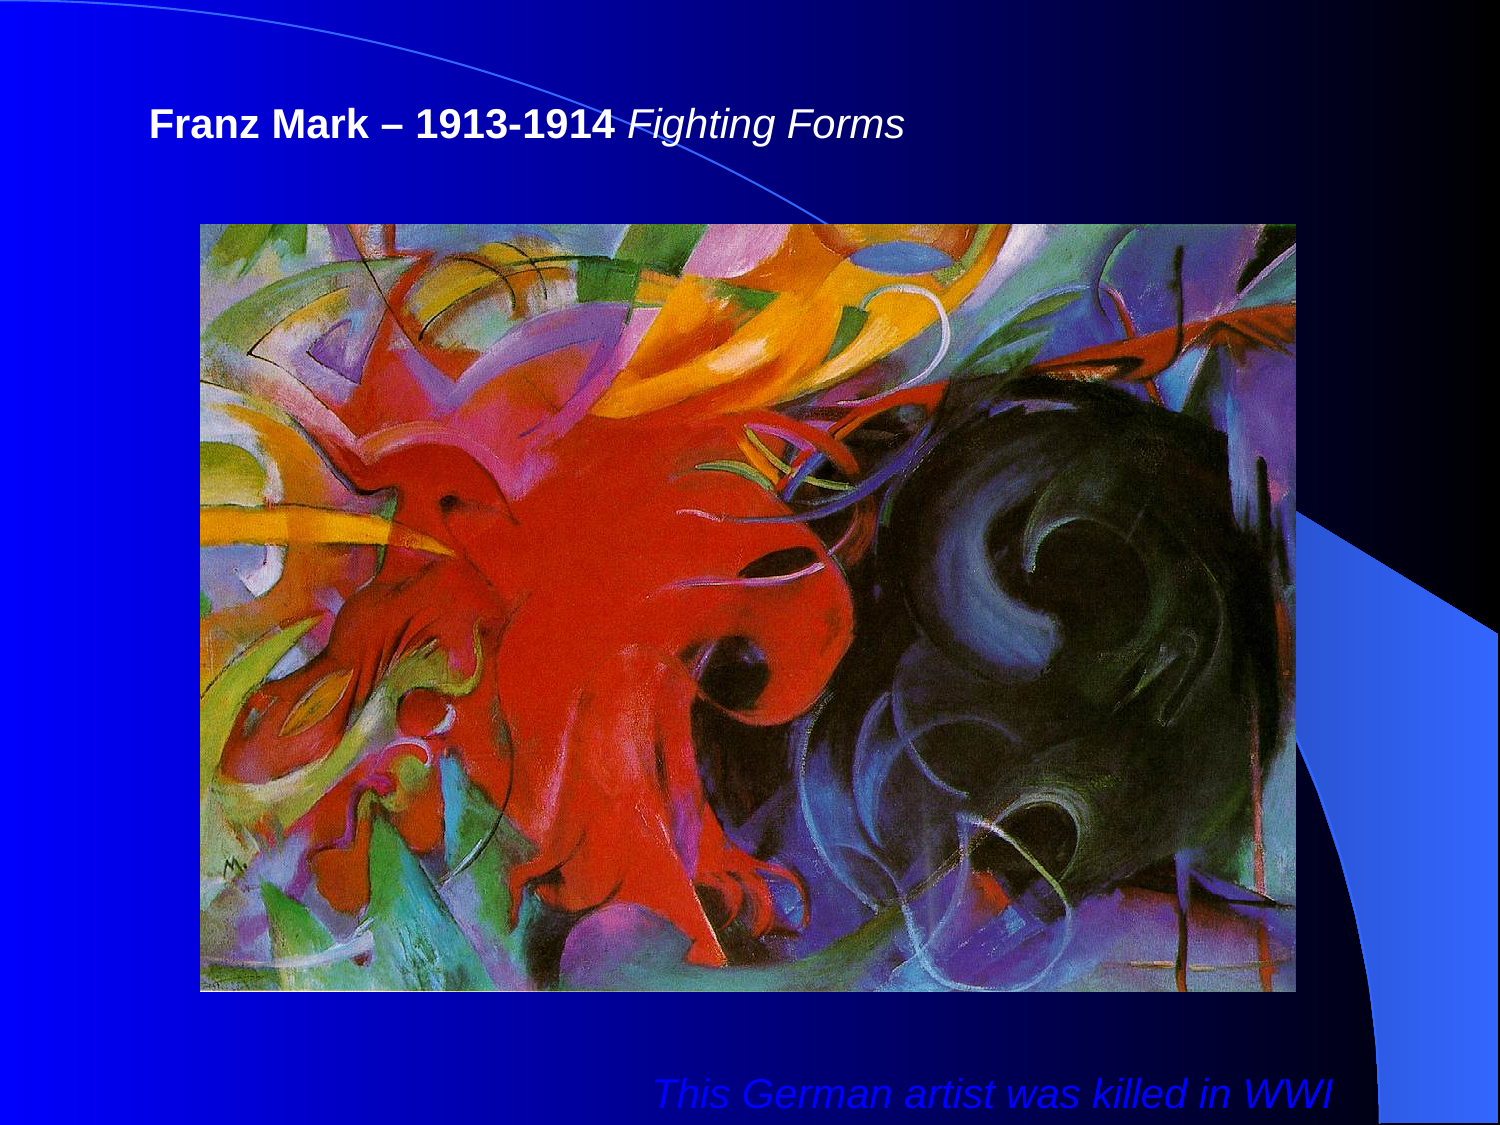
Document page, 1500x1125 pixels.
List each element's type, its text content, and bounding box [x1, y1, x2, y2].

text_box Franz Mark – 1913-1914 Fighting Forms [134, 89, 932, 155]
text_box This German artist was killed in WWI [636, 1059, 1360, 1125]
picture [199, 224, 1296, 992]
